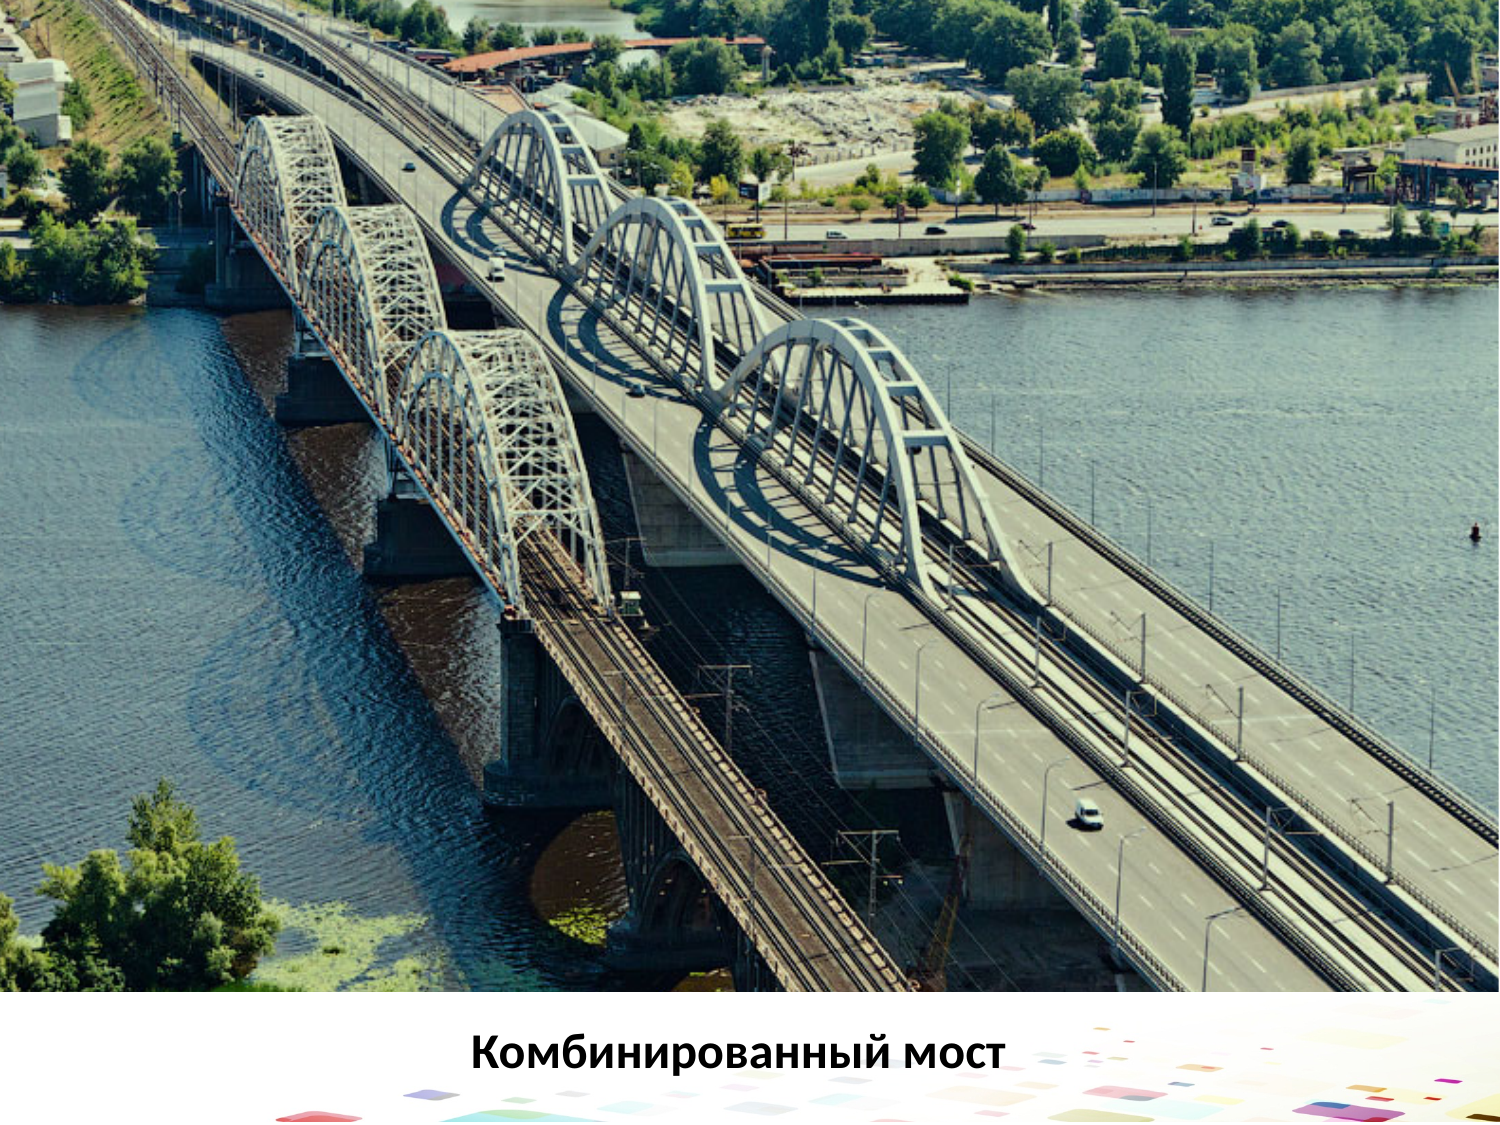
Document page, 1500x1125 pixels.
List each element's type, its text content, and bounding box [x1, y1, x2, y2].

text_box Комбинированный мост [456, 1011, 1021, 1087]
picture [0, 0, 1500, 1122]
